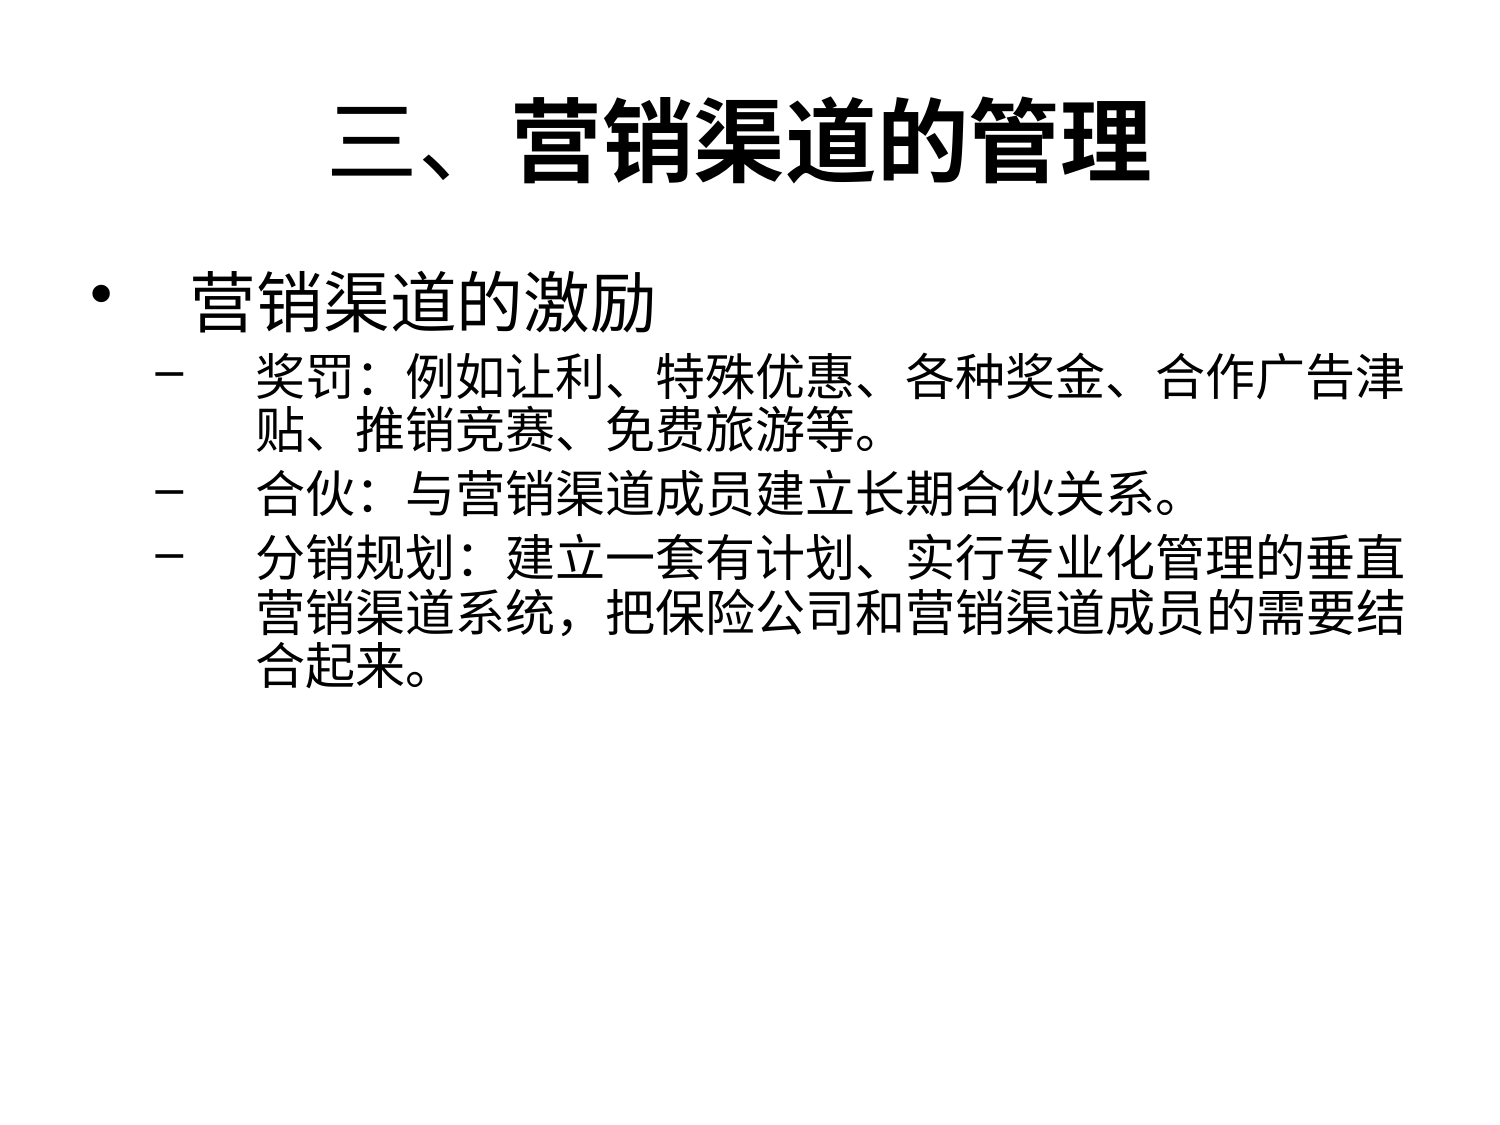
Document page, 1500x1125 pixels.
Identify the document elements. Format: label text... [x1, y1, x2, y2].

title 三、营销渠道的管理 [75, 45, 1425, 233]
list 营销渠道的激励 奖罚：例如让利、特殊优惠、各种奖金、合作广告津贴、推销竞赛、免费旅游等。 合伙：与营销渠道成员建立长期合伙关系。 分销规划：建立一套有计划、实行专业化管理的垂直营销渠道系统，把保险公司和营销渠道成员的需要结合起来。 [75, 262, 1425, 1093]
